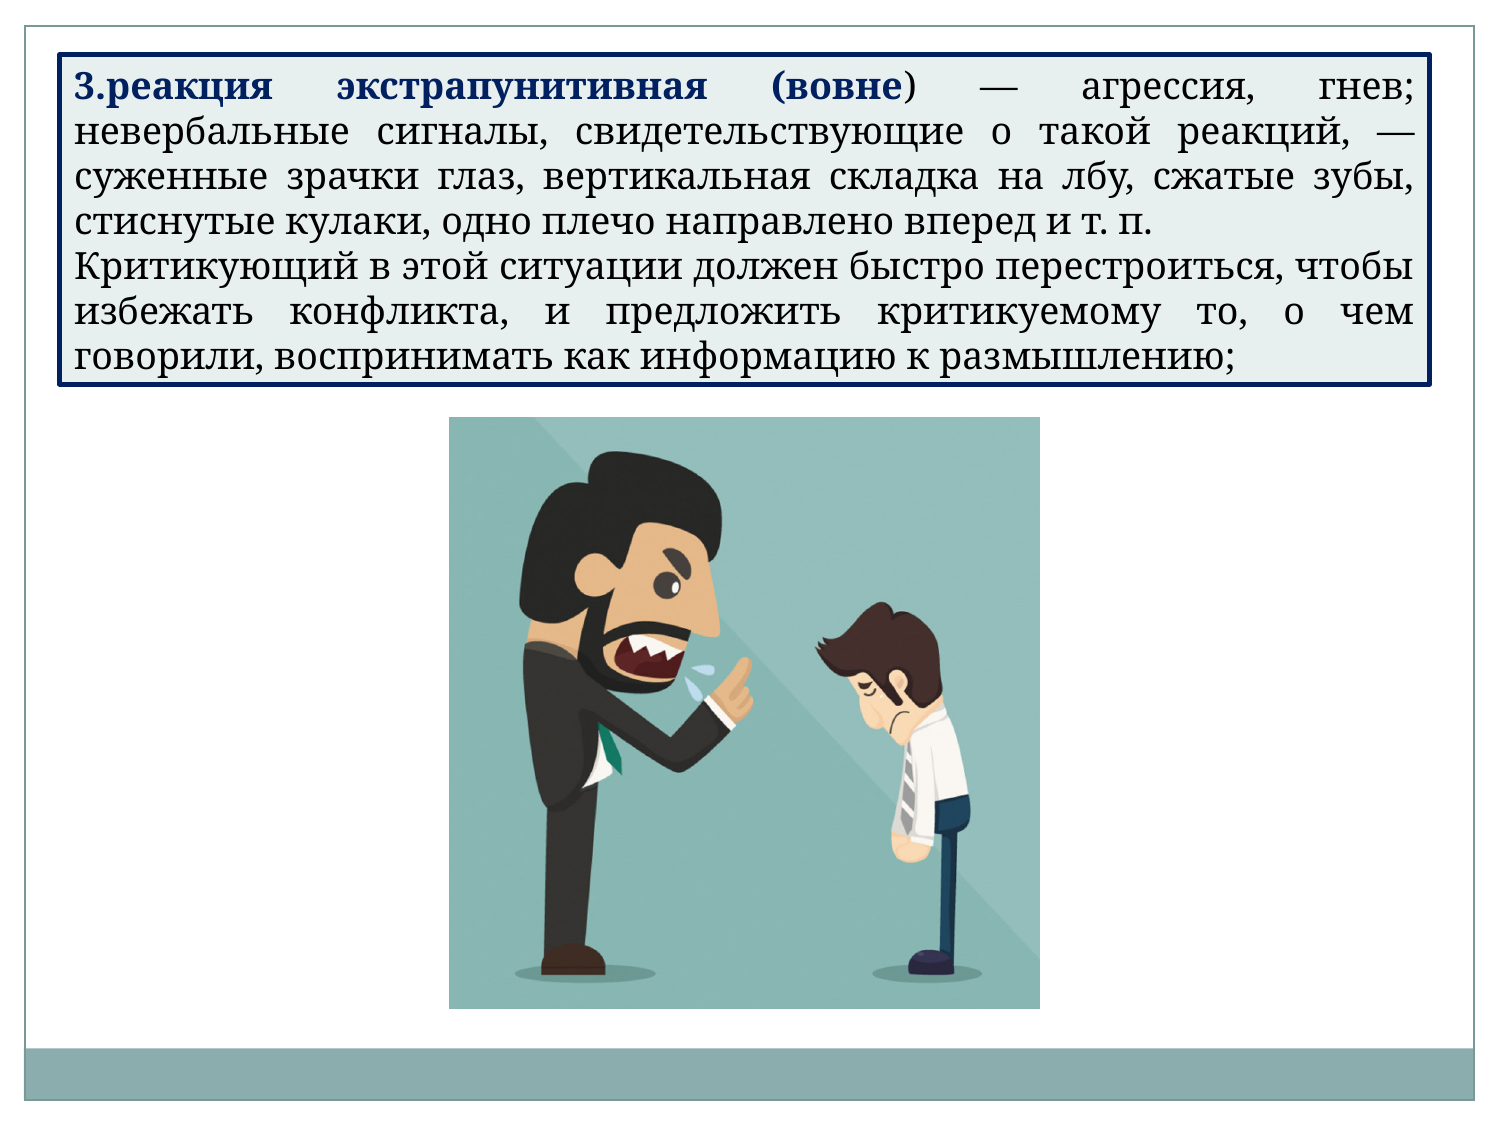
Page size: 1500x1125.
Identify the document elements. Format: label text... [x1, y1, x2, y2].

picture [449, 417, 1041, 1009]
text_box 3.реакция экстрапунитивная (вовне) — агрессия, гнев; невербальные сигналы, свидетельствующие о та­кой реакций, — суженные зрачки глаз, вертикальная складка на лбу, сжатые зубы, стиснутые кулаки, одно плечо направлено вперед и т. п. Критикующий в этой ситуации должен быстро перестроиться, чтобы избе­жать конфликта, и предложить критикуемому то, о чем говорили, воспринимать как информацию к раз­мышлению; [59, 54, 1430, 385]
